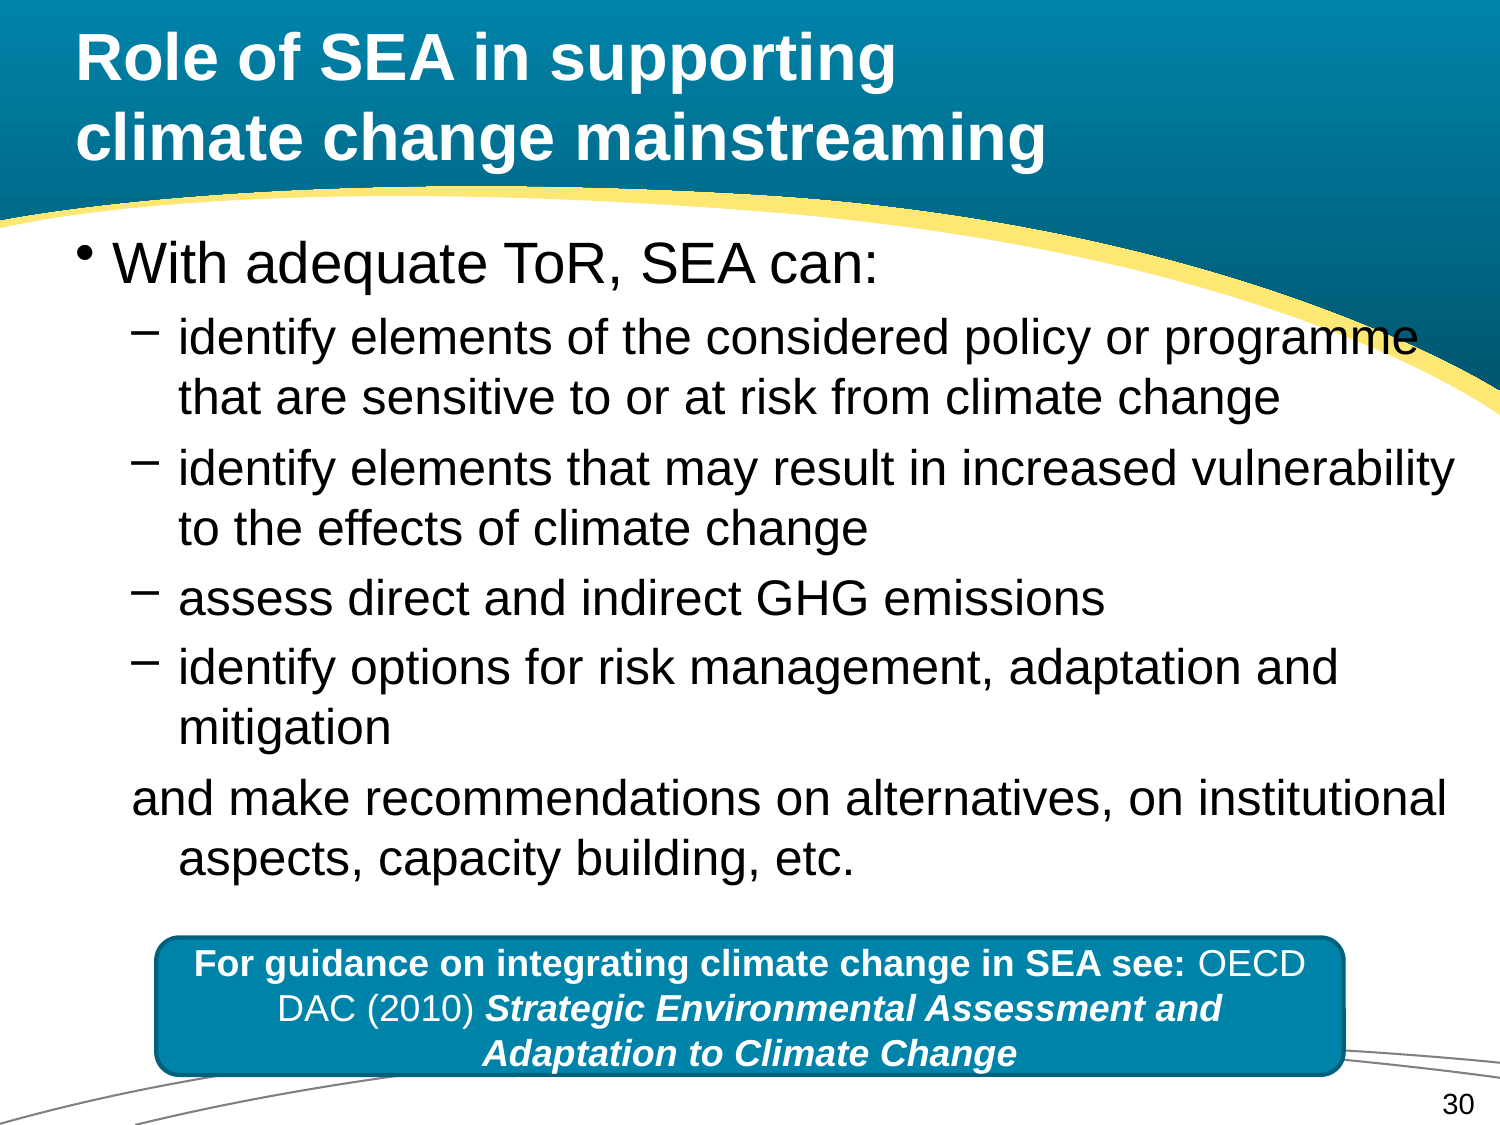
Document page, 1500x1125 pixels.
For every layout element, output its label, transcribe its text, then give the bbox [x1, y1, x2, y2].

slide_number 30 [1124, 1084, 1476, 1113]
list With adequate ToR, SEA can: identify elements of the considered policy or programme that are sensitive to or at risk from climate change identify elements that may result in increased vulnerability to the effects of climate change assess direct and indirect GHG emissions identify options for risk management, adaptation and mitigation and make recommendations on alternatives, on institutional aspects, capacity building, etc. [74, 224, 1476, 1013]
text_box For guidance on integrating climate change in SEA see: OECD DAC (2010) Strategic Environmental Assessment and Adaptation to Climate Change [154, 935, 1346, 1078]
title Role of SEA in supporting climate change mainstreaming [74, 0, 1476, 188]
